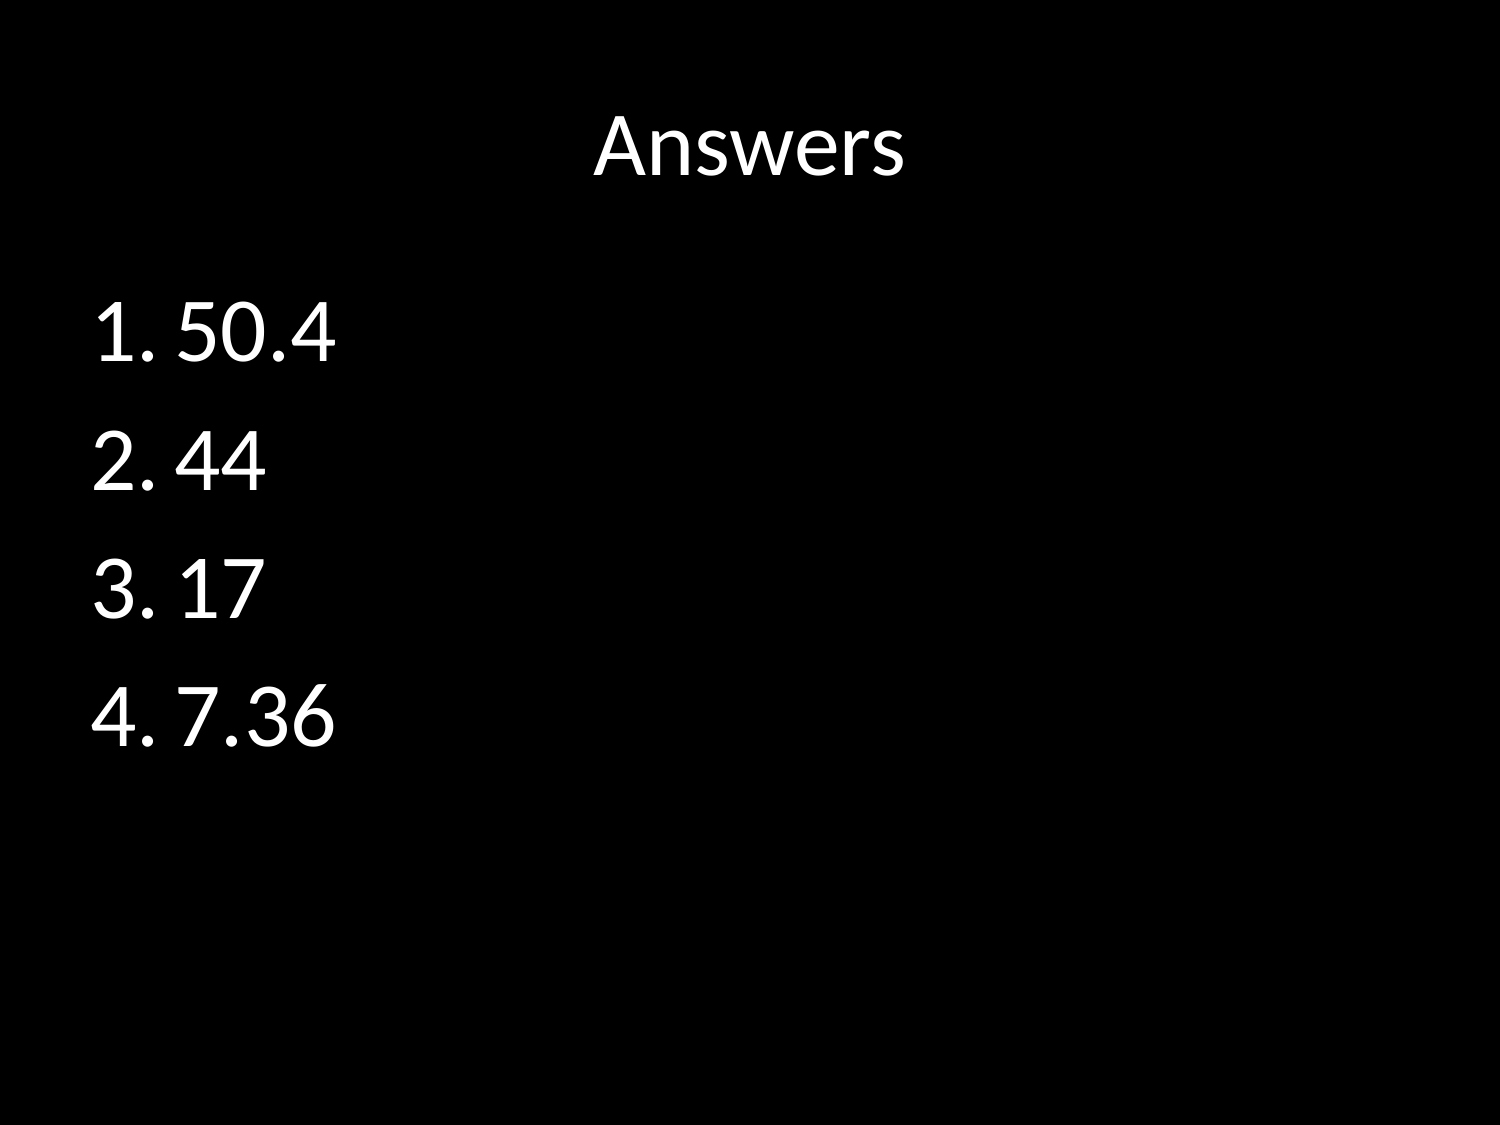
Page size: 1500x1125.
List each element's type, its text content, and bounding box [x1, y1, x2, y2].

list 50.4 44 17 7.36 [75, 262, 1425, 1005]
title Answers [75, 45, 1425, 233]
